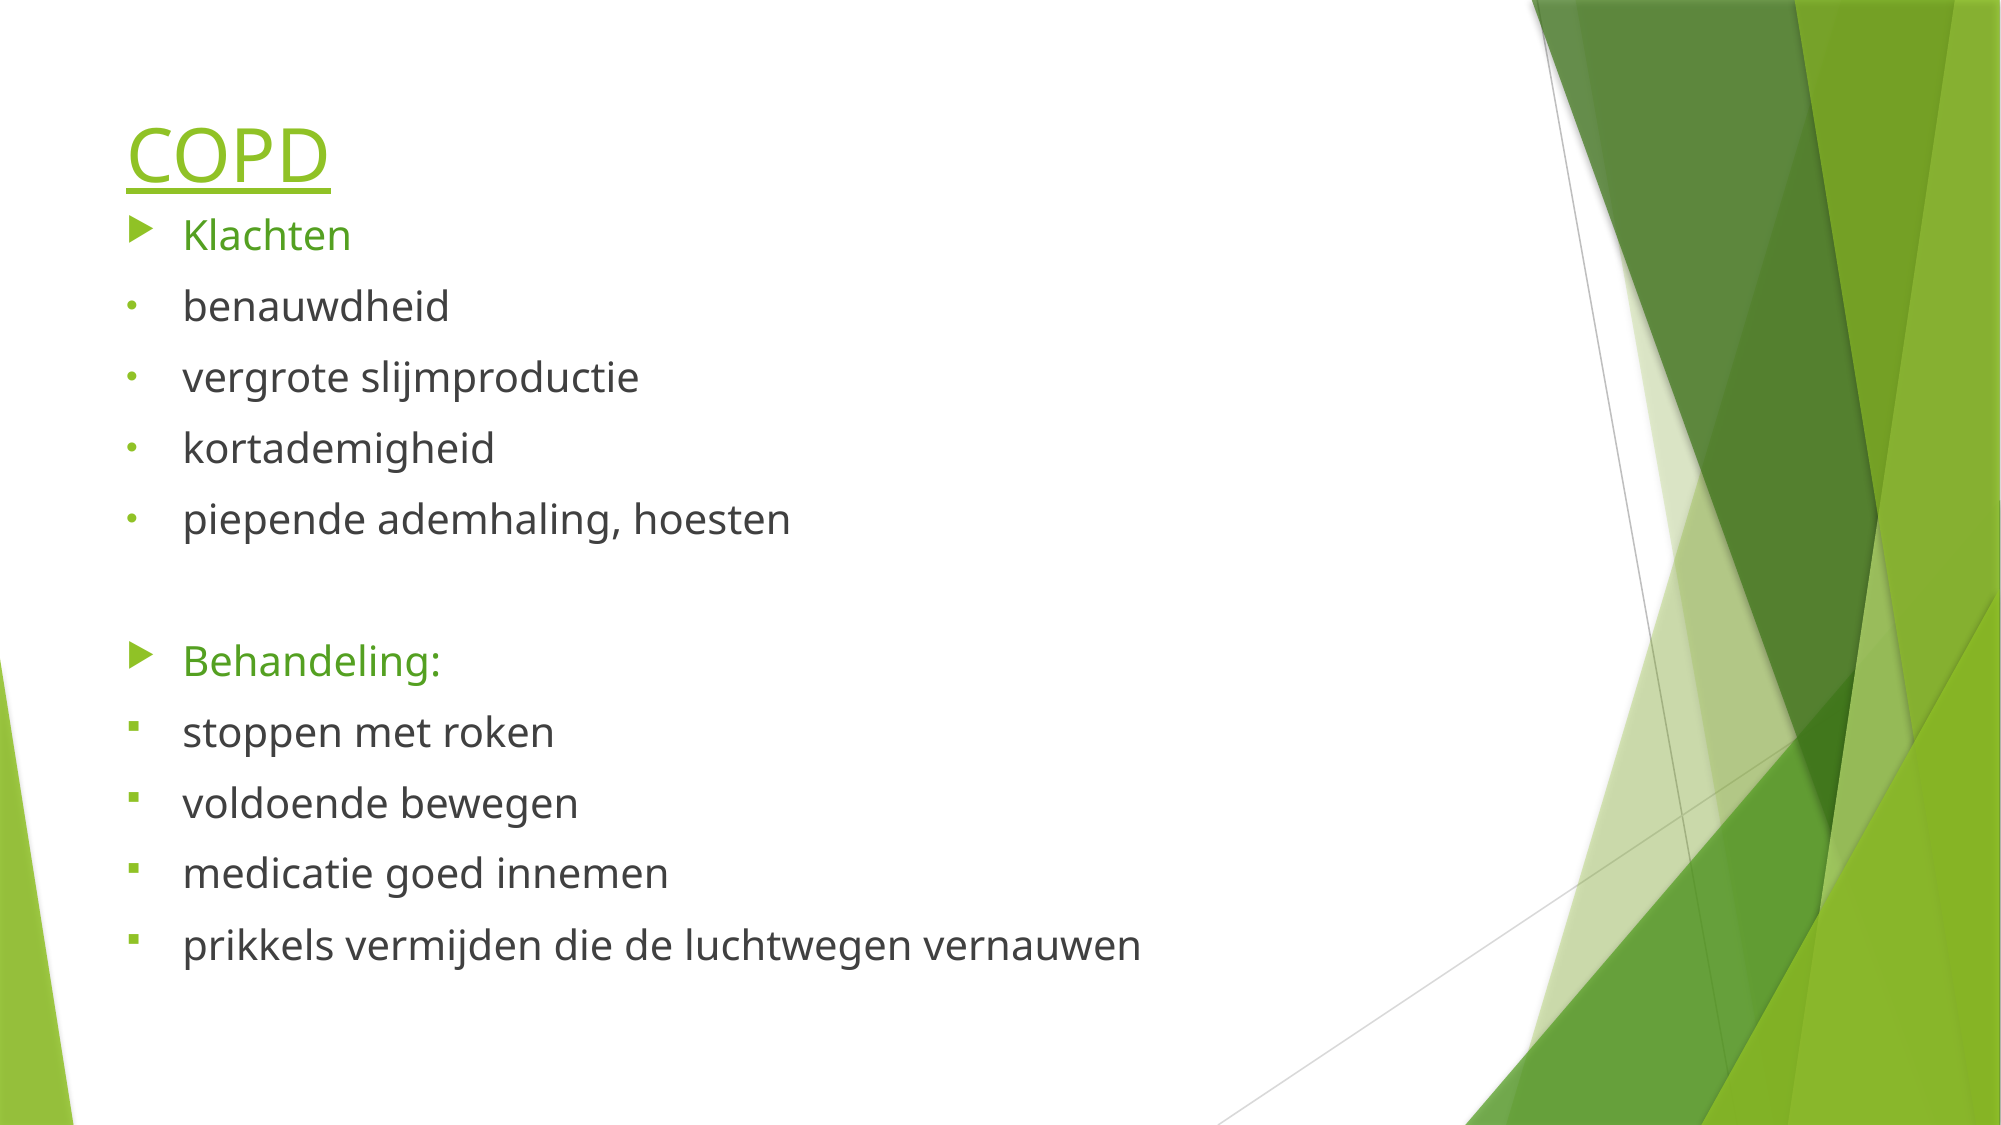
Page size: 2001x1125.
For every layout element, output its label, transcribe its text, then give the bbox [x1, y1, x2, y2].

title COPD [111, 99, 1522, 201]
list Klachten benauwdheid vergrote slijmproductie kortademigheid piepende ademhaling, hoesten Behandeling: stoppen met roken voldoende bewegen medicatie goed innemen prikkels vermijden die de luchtwegen vernauwen [111, 201, 1522, 992]
